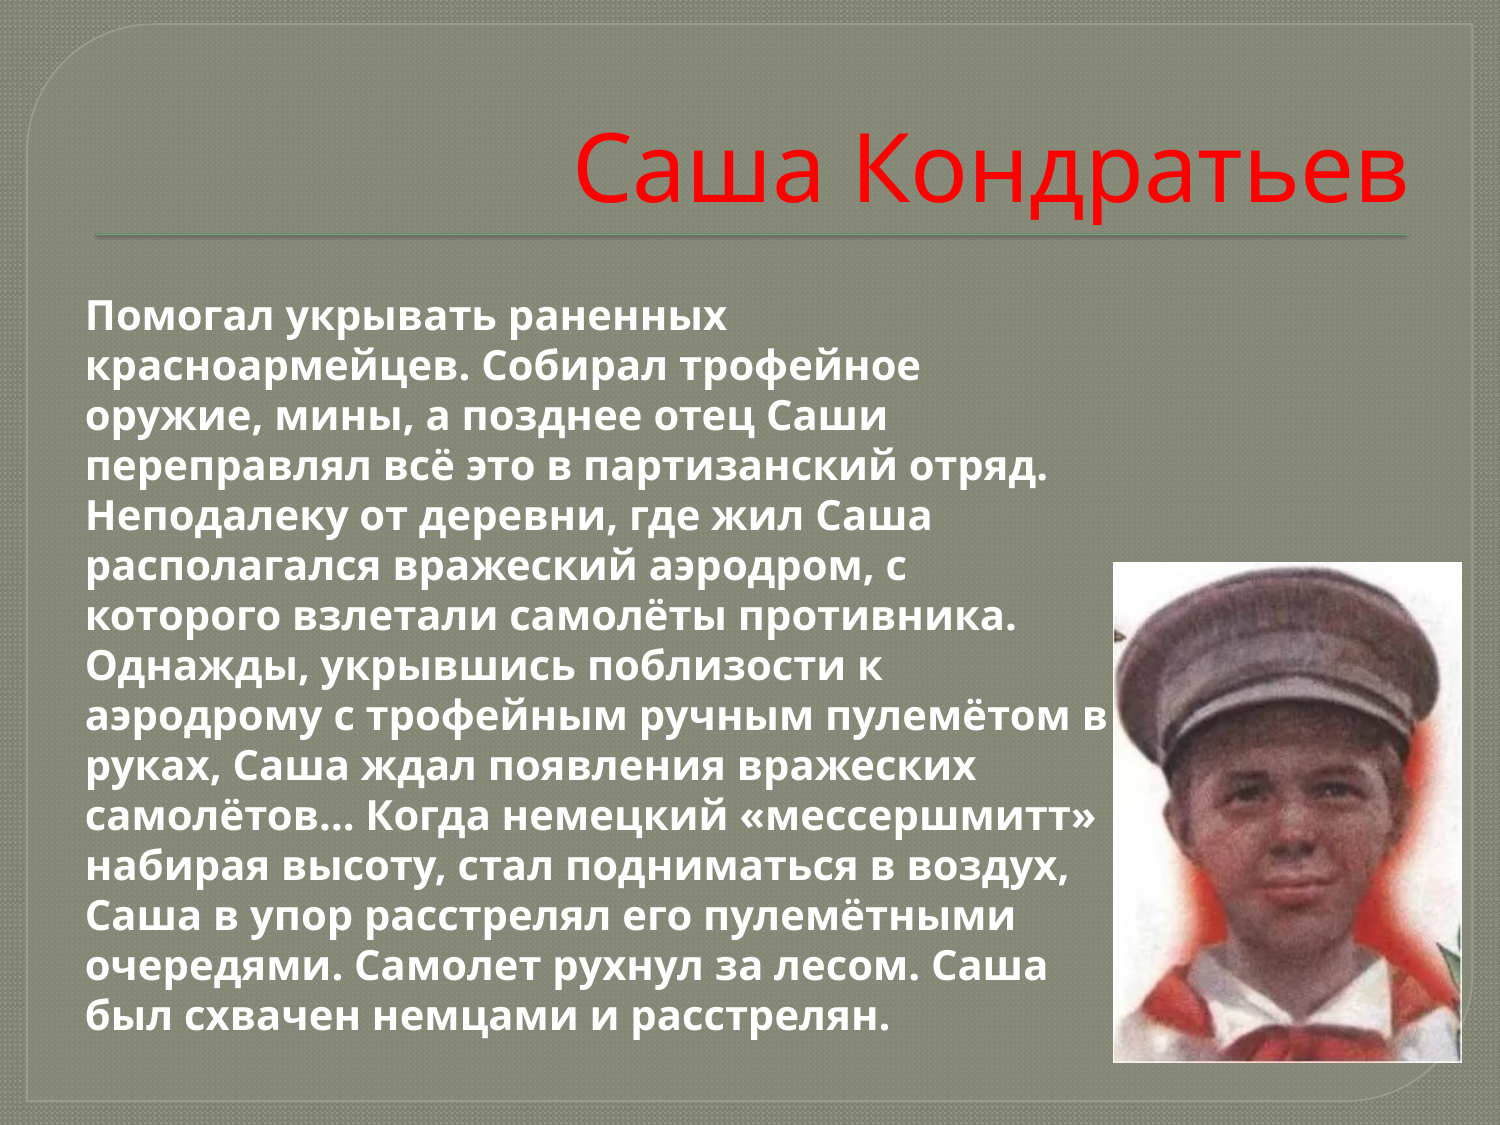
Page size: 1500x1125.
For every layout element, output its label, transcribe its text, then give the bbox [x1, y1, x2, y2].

picture [1112, 562, 1462, 1063]
title Саша Кондратьев [75, 41, 1425, 229]
text_box Помогал укрывать раненных красноармейцев. Собирал трофейное оружие, мины, а позднее отец Саши переправлял всё это в партизанский отряд. Неподалеку от деревни, где жил Саша располагался вражеский аэродром, с которого взлетали самолёты противника. Однажды, укрывшись поблизости к аэродрому с трофейным ручным пулемётом в руках, Саша ждал появления вражеских самолётов… Когда немецкий «мессершмитт» набирая высоту, стал подниматься в воздух, Саша в упор расстрелял его пулемётными очередями. Самолет рухнул за лесом. Саша был схвачен немцами и расстрелян. [70, 281, 1125, 1047]
